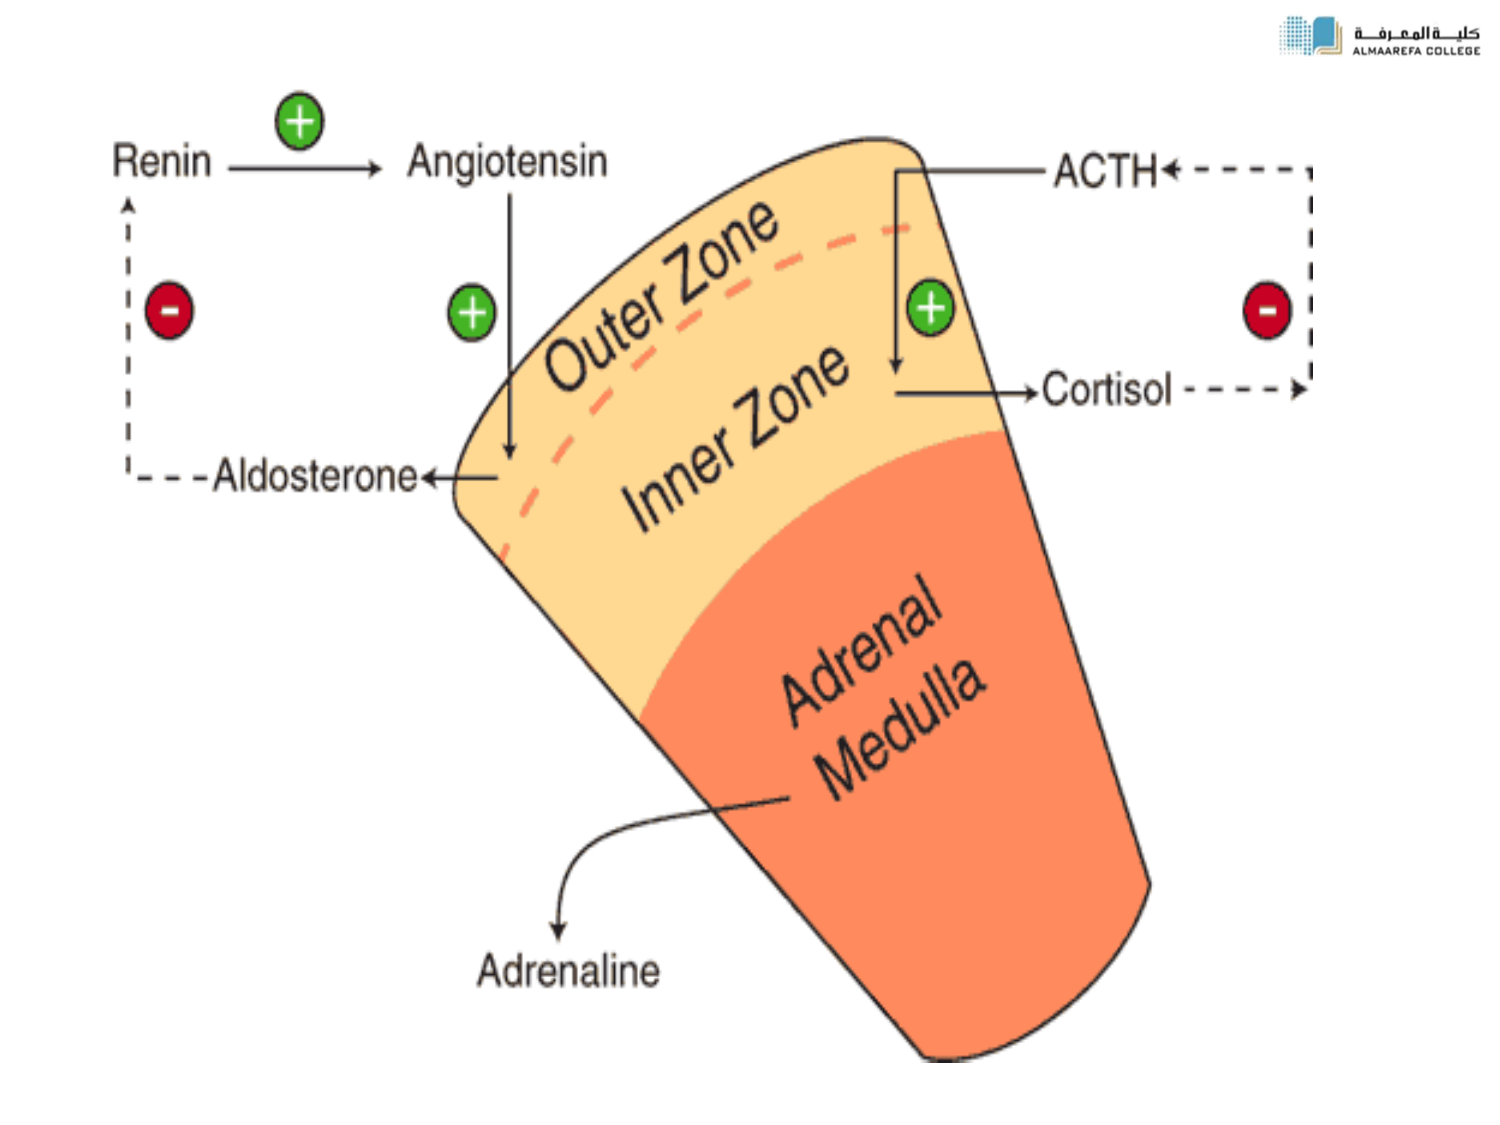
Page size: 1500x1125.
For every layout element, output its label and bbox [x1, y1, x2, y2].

picture [112, 74, 1313, 1063]
picture [1275, 6, 1485, 72]
